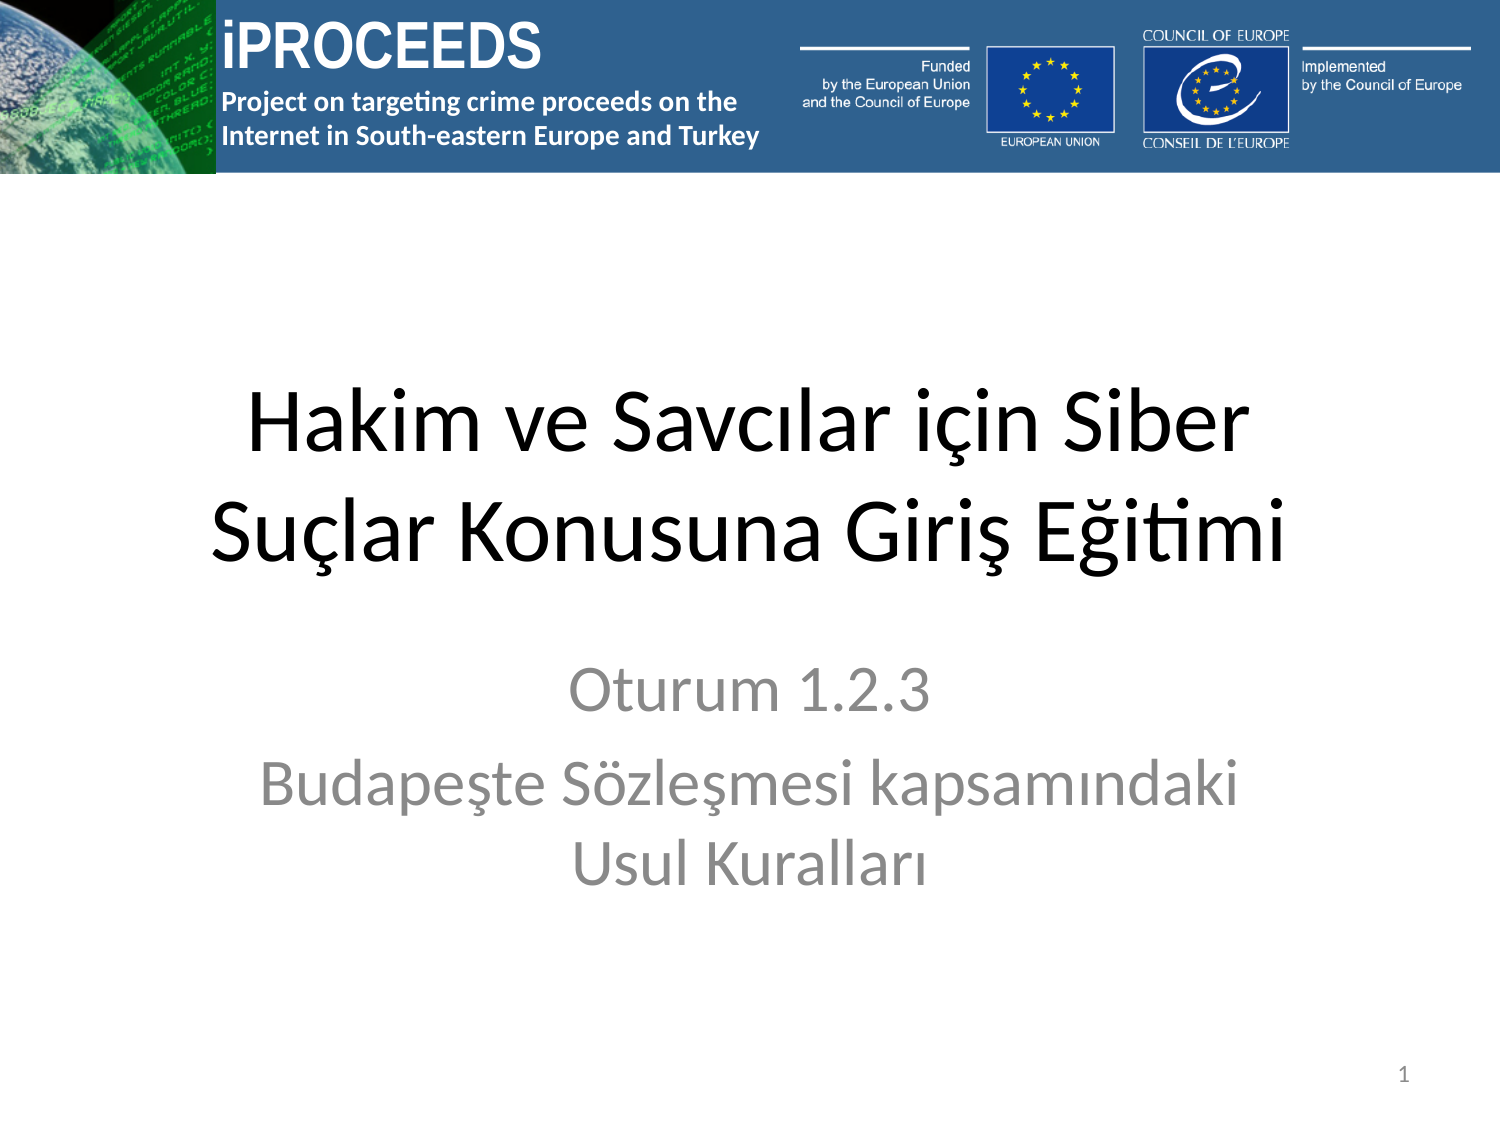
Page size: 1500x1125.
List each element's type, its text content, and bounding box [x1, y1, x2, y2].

slide_number 1 [1074, 1042, 1425, 1103]
subtitle Oturum 1.2.3 Budapeşte Sözleşmesi kapsamındaki Usul Kuralları [224, 637, 1276, 926]
text_box iPROCEEDS Project on targeting crime proceeds on the Internet in South-eastern Europe and Turkey [206, 0, 833, 199]
title Hakim ve Savcılar için Siber Suçlar Konusuna Giriş Eğitimi [112, 349, 1388, 591]
picture [0, 0, 216, 174]
text_box [833, 0, 1500, 175]
picture [799, 30, 1471, 148]
